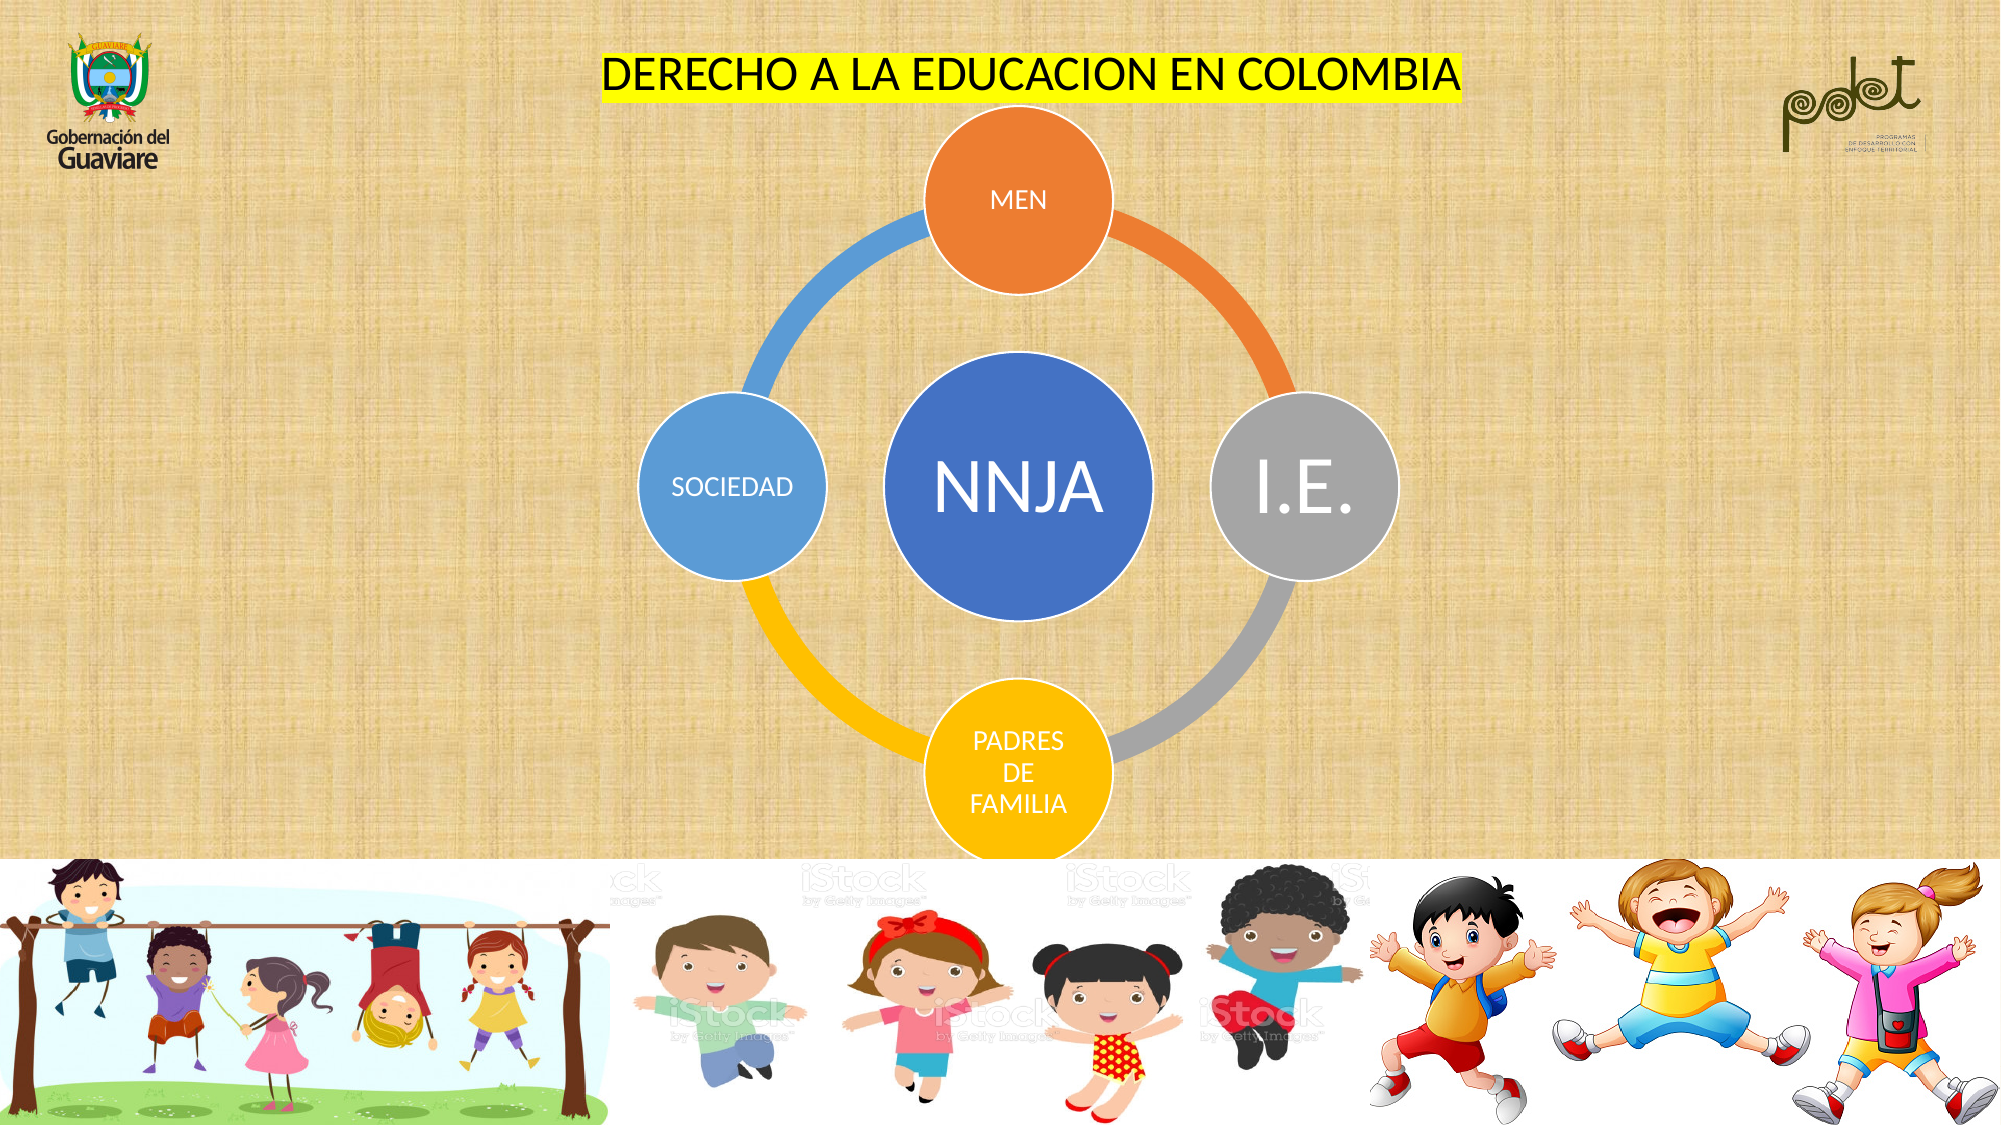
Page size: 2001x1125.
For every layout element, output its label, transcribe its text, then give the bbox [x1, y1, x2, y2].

text_box DERECHO A LA EDUCACION EN COLOMBIA [587, 32, 1482, 105]
picture [0, 0, 2001, 1125]
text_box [416, 105, 1622, 859]
